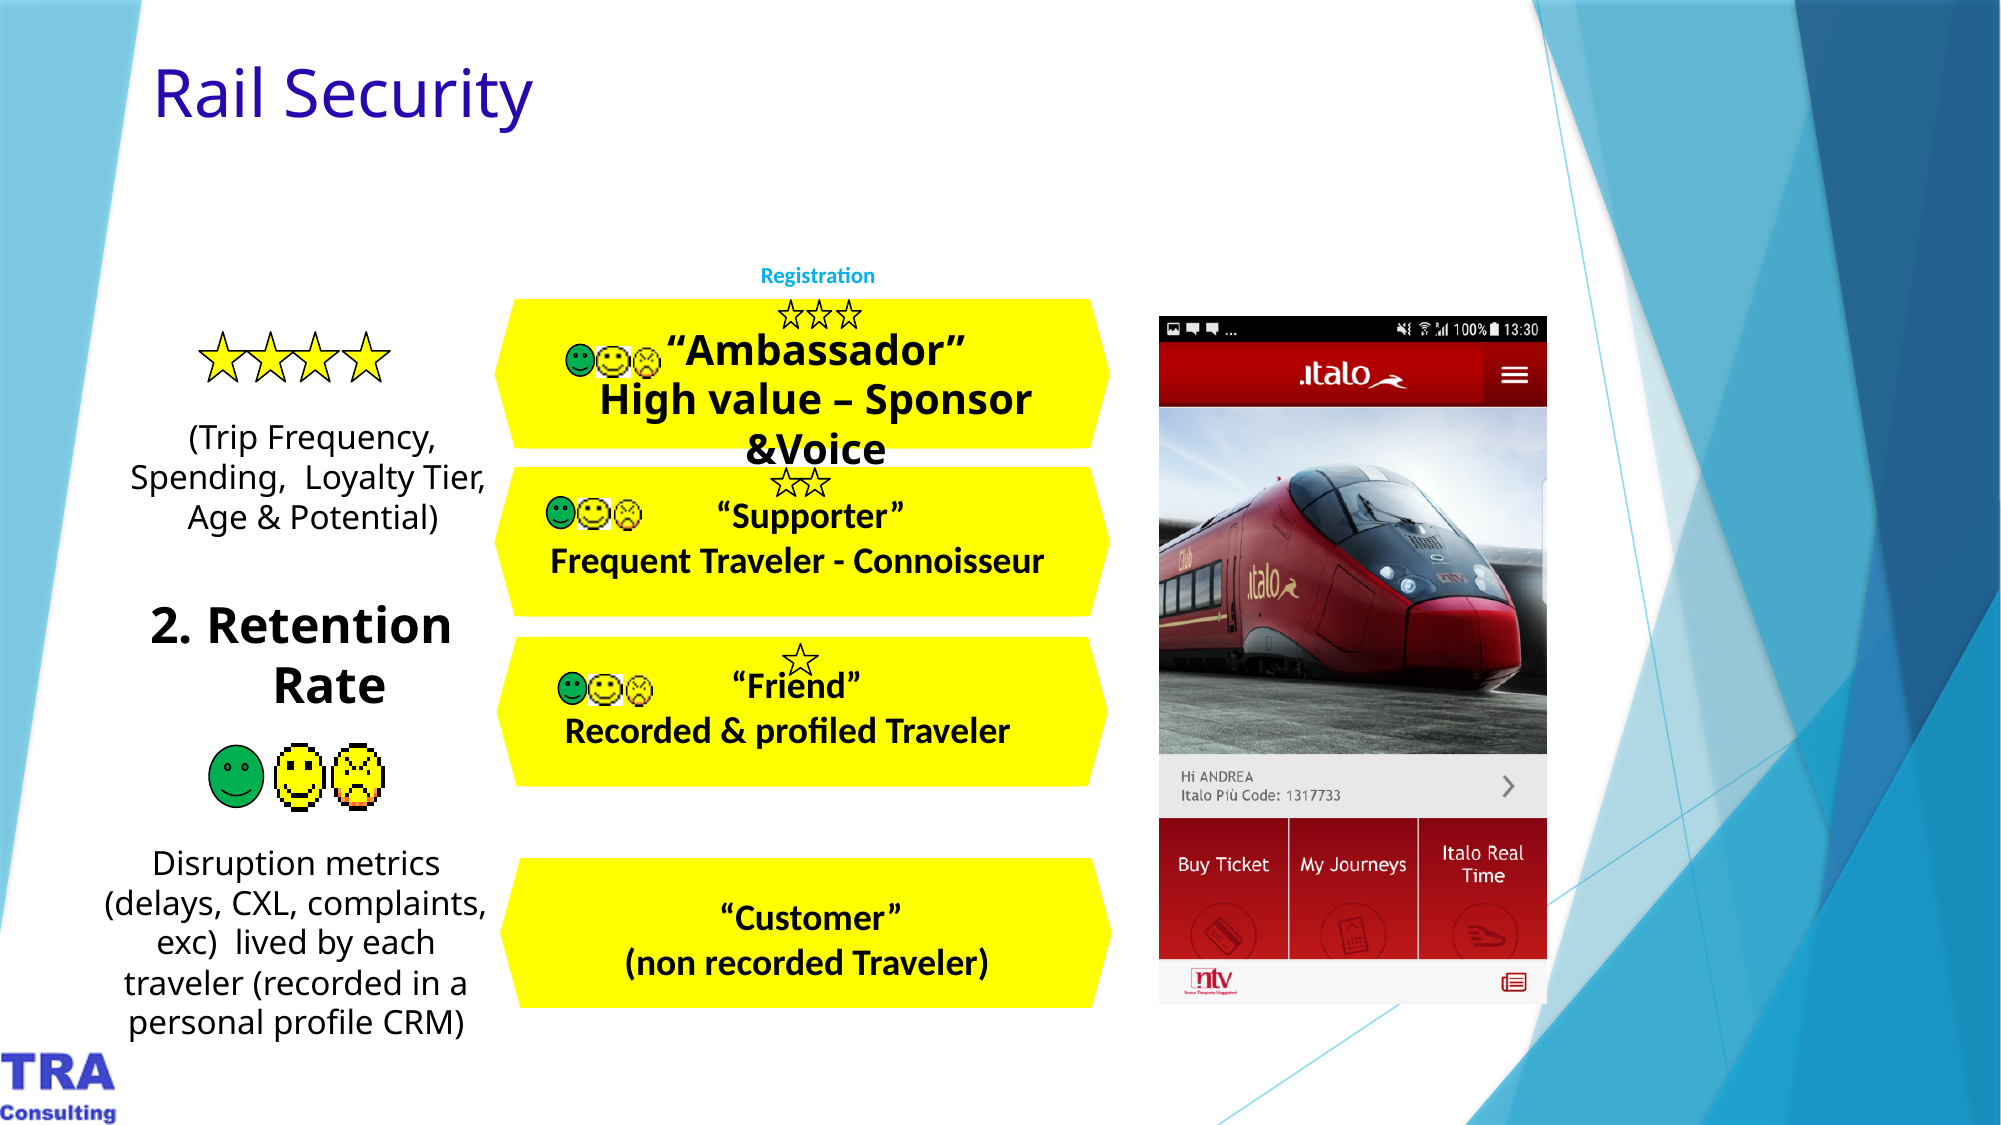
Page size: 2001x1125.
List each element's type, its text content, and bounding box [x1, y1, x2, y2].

text_box Retention Rate [107, 586, 496, 722]
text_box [500, 858, 1112, 1008]
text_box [770, 467, 831, 497]
picture [1158, 315, 1547, 1005]
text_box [778, 299, 862, 329]
text_box Disruption metrics (delays, CXL, complaints, exc) lived by each traveler (recorded in a personal profile CRM) [81, 834, 512, 1049]
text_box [494, 467, 1110, 617]
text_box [557, 659, 654, 708]
picture [0, 1050, 118, 1125]
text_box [494, 299, 1110, 449]
text_box “Ambassador” High value – Sponsor &Voice [519, 315, 1121, 481]
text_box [208, 707, 385, 812]
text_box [546, 483, 642, 532]
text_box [565, 330, 661, 380]
subtitle Rail Security [137, 42, 1412, 223]
text_box Registration [728, 253, 908, 296]
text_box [198, 331, 391, 383]
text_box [496, 637, 1108, 787]
text_box (Trip Frequency, Spending, Loyalty Tier, Age & Potential) [107, 409, 519, 544]
